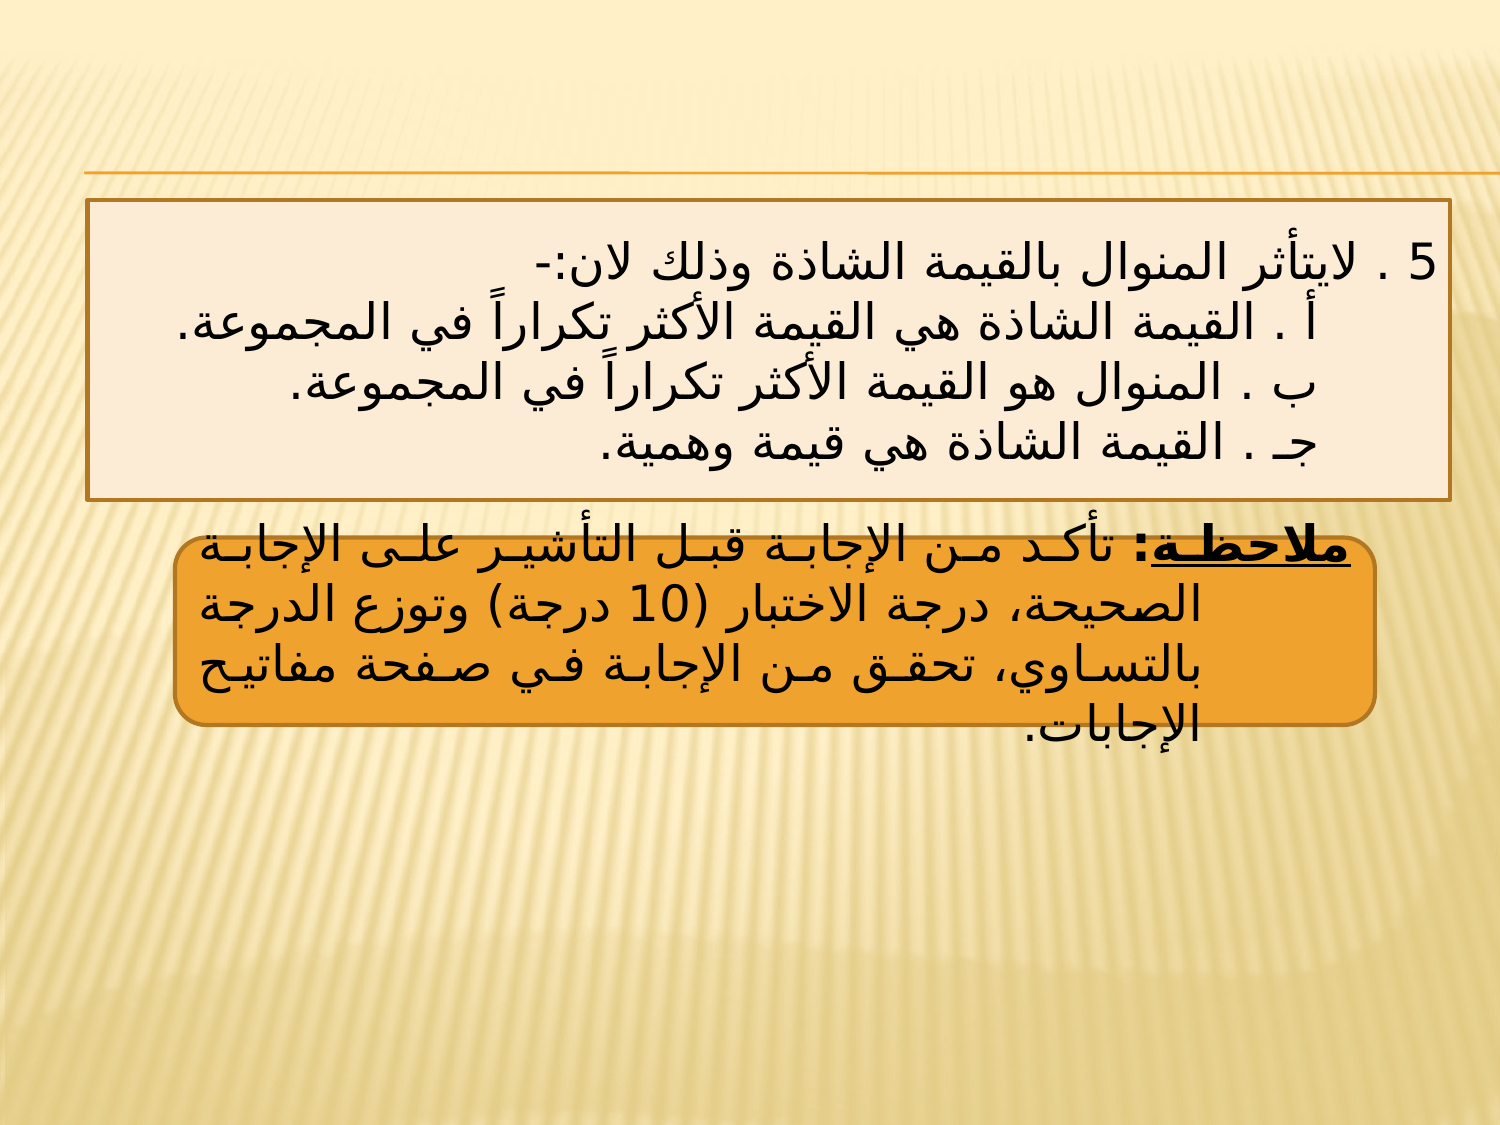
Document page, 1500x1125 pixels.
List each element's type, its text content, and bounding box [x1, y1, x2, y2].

text_box 5 . لايتأثر المنوال بالقيمة الشاذة وذلك لان:- أ . القيمة الشاذة هي القيمة الأكثر تكراراً في المجموعة. ب . المنوال هو القيمة الأكثر تكراراً في المجموعة. جـ . القيمة الشاذة هي قيمة وهمية. [85, 198, 1452, 502]
text_box ملاحظة: تأكد من الإجابة قبل التأشير على الإجابة الصحيحة، درجة الاختبار (10 درجة) وتوزع الدرجة بالتساوي، تحقق من الإجابة في صفحة مفاتيح الإجابات. [172, 535, 1378, 728]
